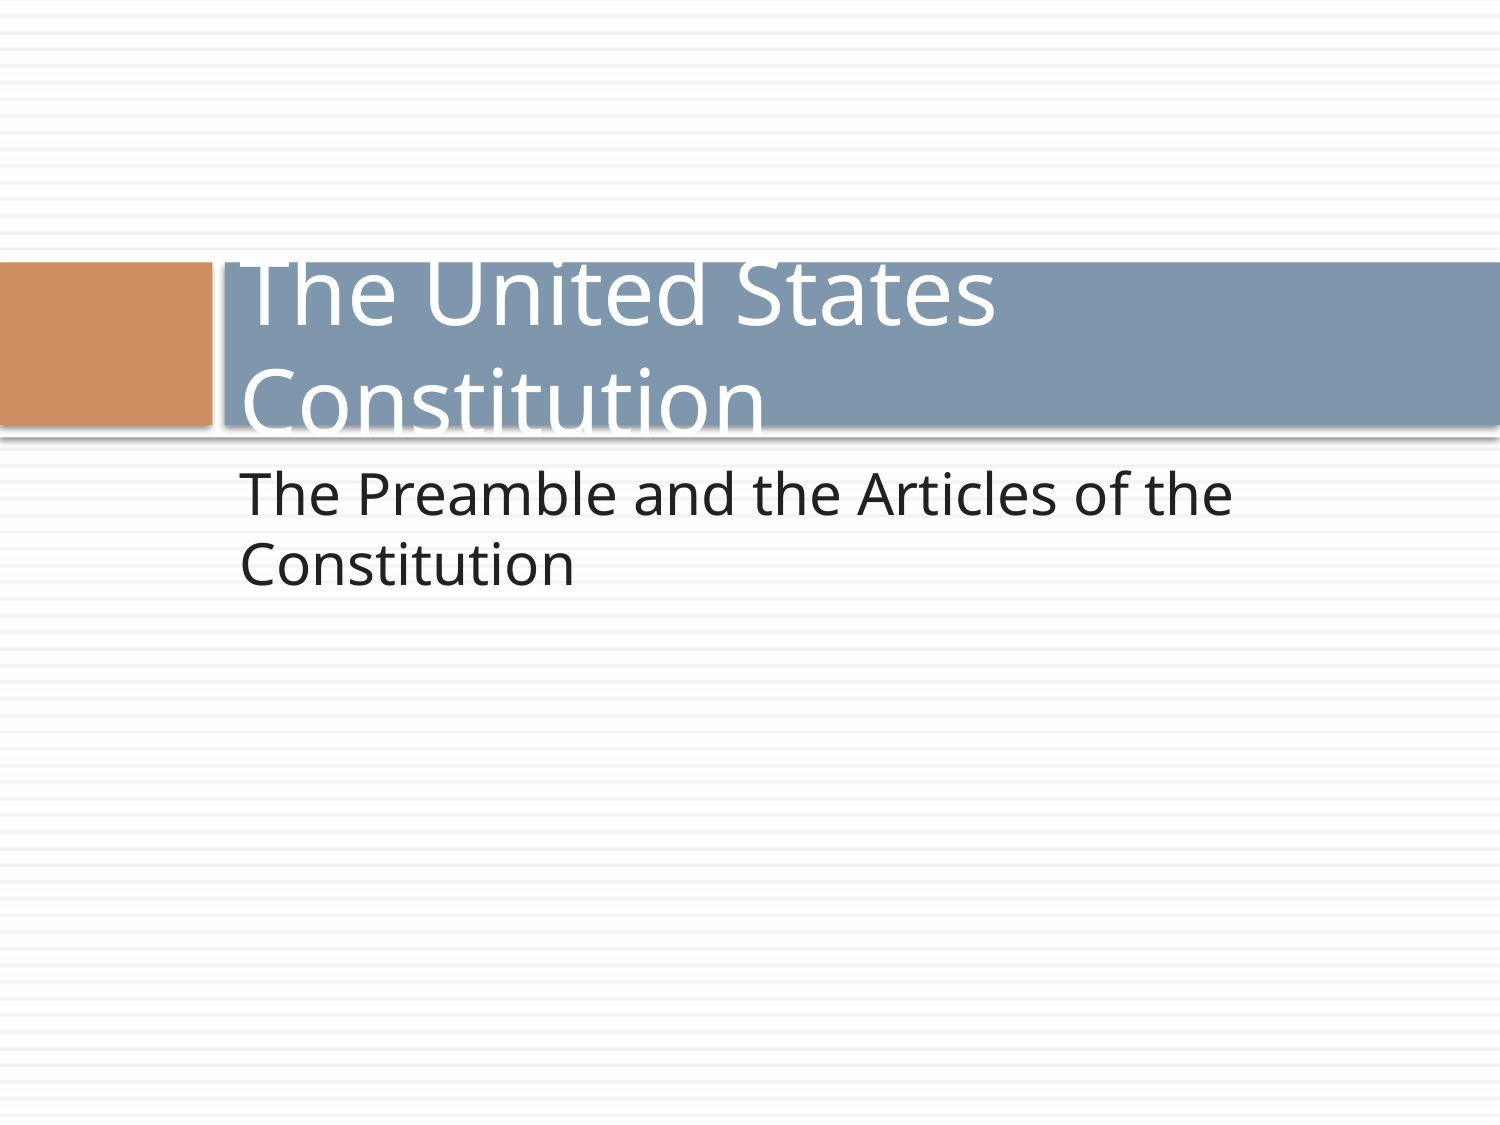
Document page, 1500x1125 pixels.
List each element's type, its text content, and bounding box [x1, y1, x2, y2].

title The United States Constitution [225, 262, 1475, 425]
list The Preamble and the Articles of the Constitution [225, 450, 1394, 725]
